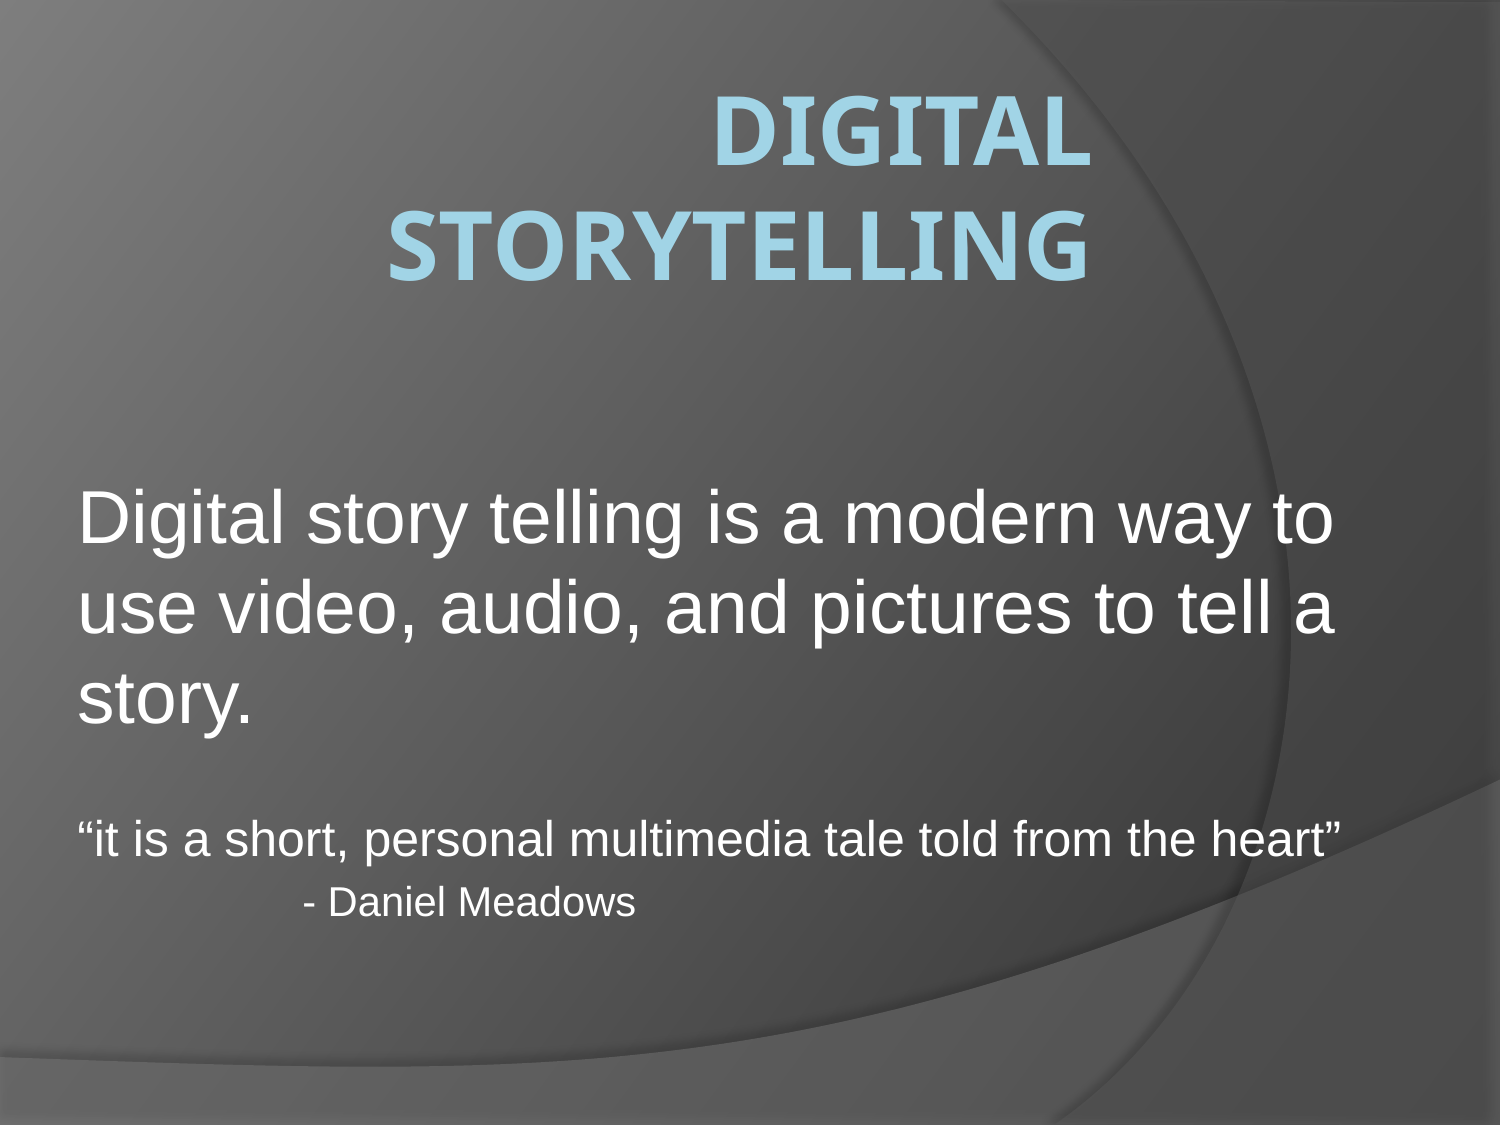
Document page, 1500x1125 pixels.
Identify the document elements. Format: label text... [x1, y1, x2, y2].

text_box Digital story telling is a modern way to use video, audio, and pictures to tell a story. “it is a short, personal multimedia tale told from the heart” - Daniel Meadows [62, 450, 1463, 925]
title Digital Storytelling [37, 62, 1101, 440]
